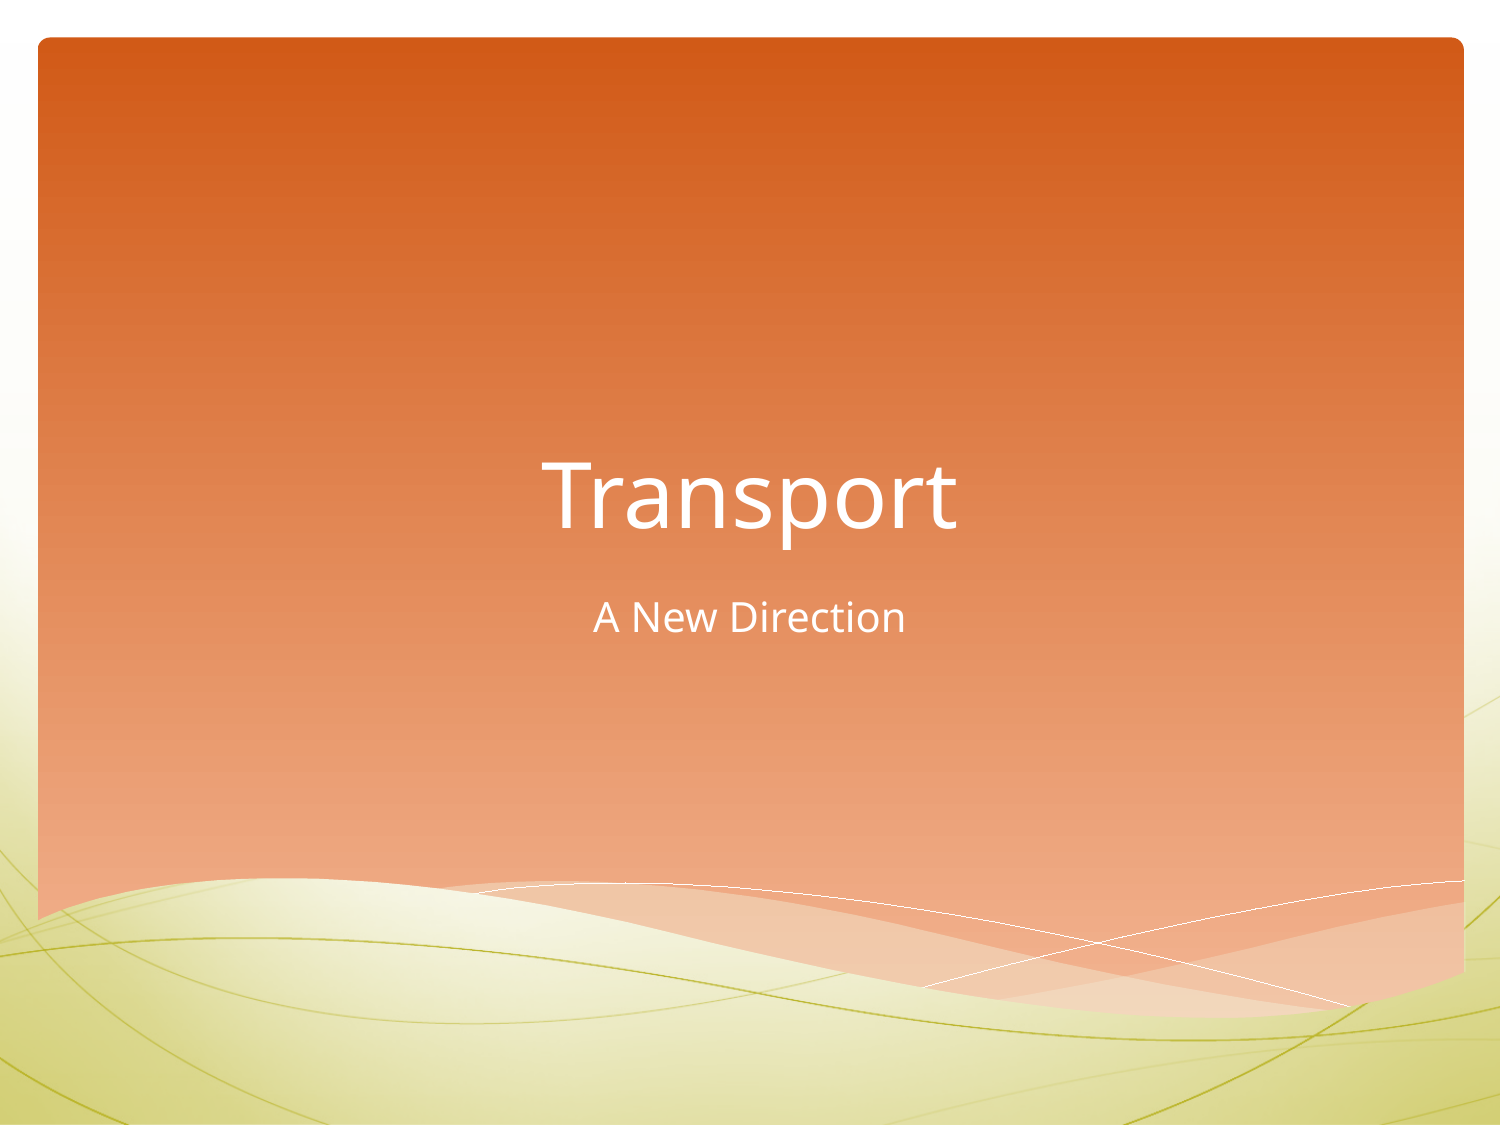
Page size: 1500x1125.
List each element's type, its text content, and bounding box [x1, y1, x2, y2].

subtitle A New Direction [225, 583, 1275, 825]
title Transport [112, 262, 1388, 555]
